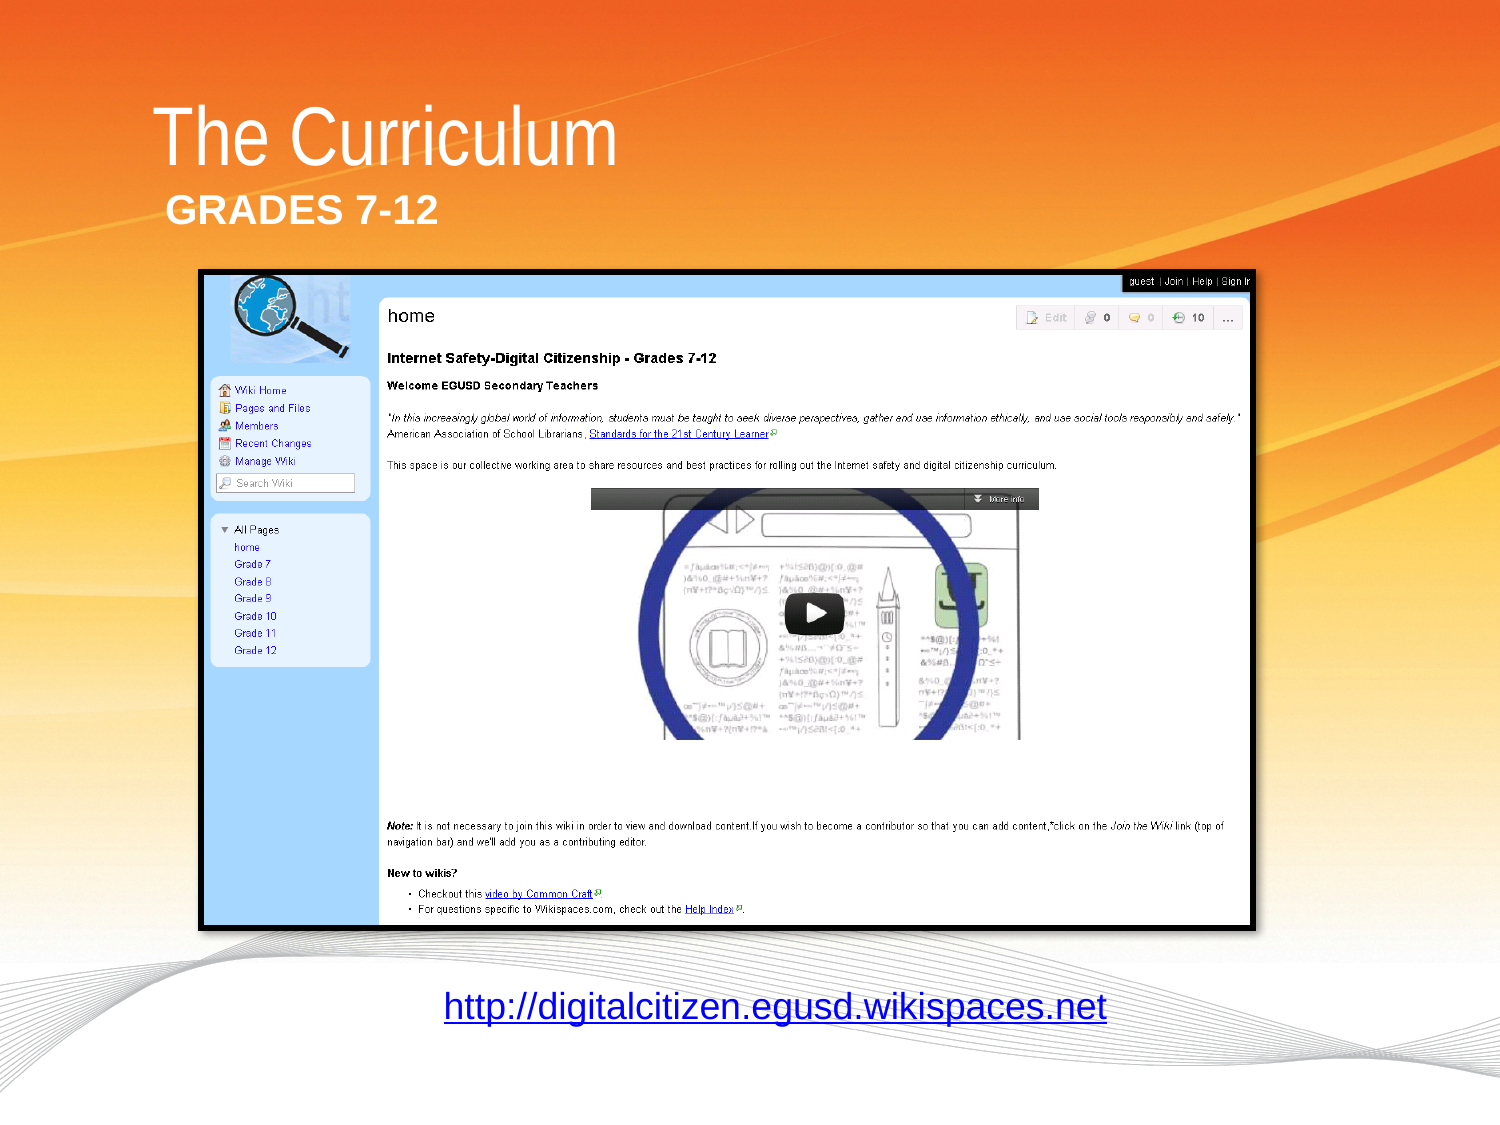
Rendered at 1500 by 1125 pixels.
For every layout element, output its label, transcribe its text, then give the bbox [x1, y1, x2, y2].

picture [0, 0, 1500, 1125]
text_box http://digitalcitizen.egusd.wikispaces.net [429, 974, 1123, 1035]
title The Curriculum [137, 74, 1413, 176]
subtitle Grades 7-12 [149, 174, 1426, 251]
